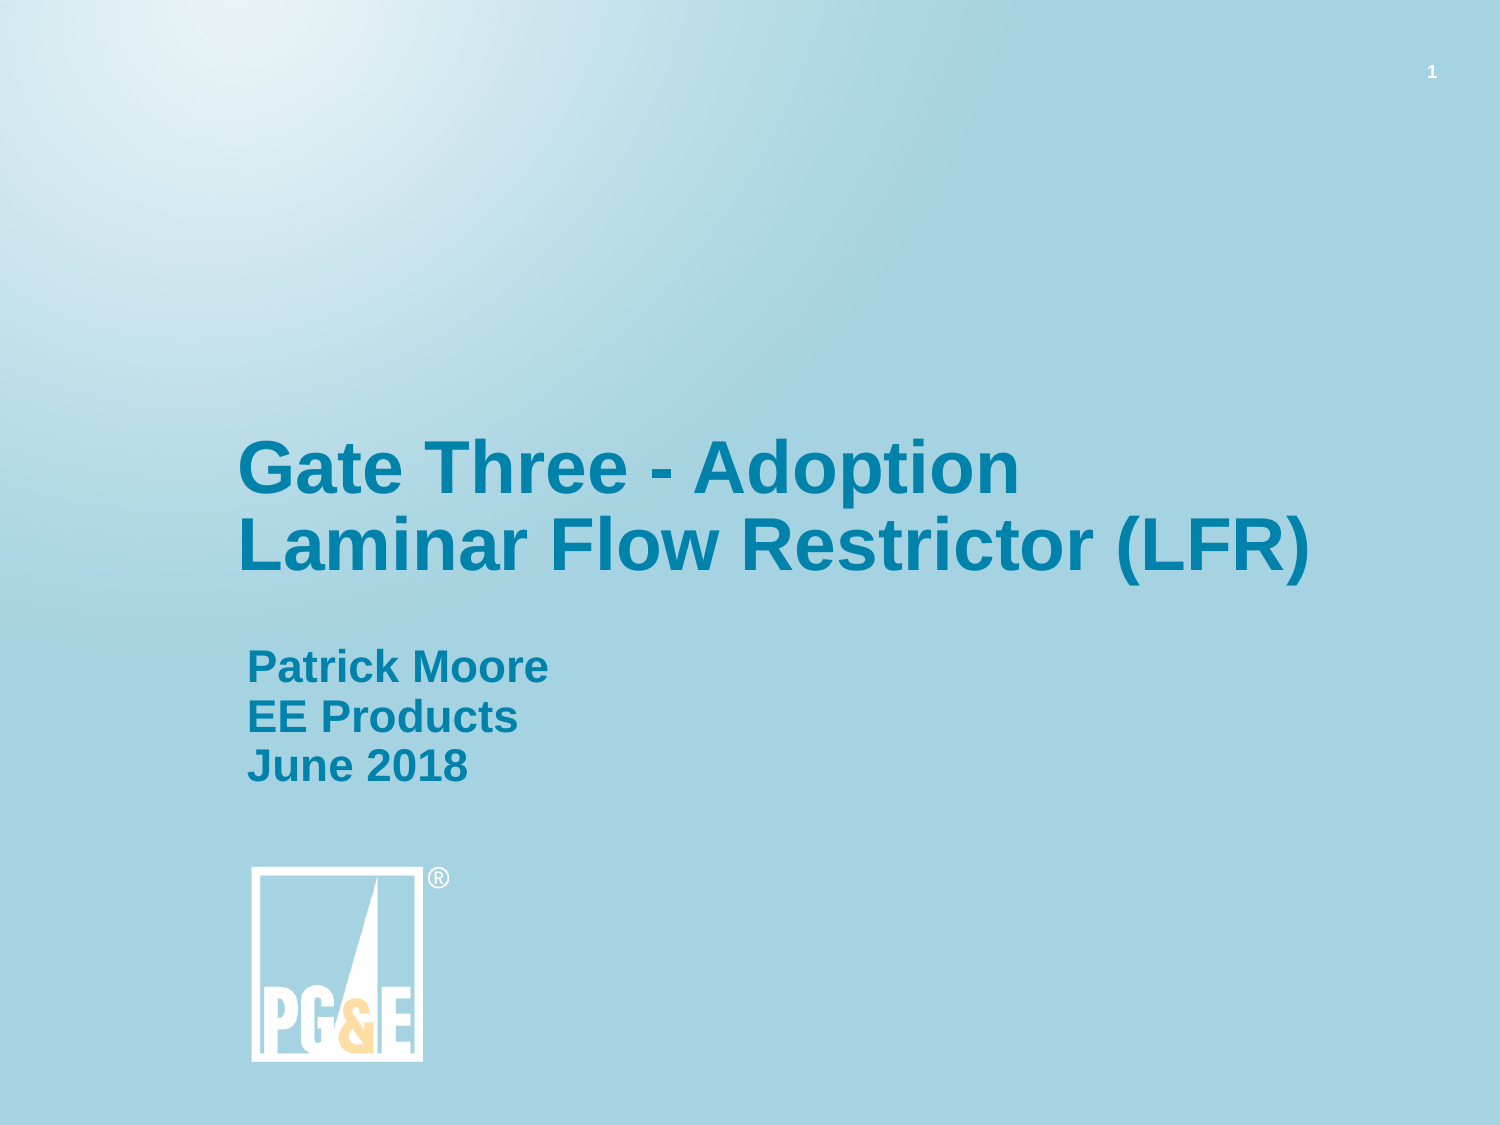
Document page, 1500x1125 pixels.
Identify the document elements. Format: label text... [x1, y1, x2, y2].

subtitle Patrick Moore EE Products June 2018 [246, 642, 562, 794]
title Gate Three - Adoption Laminar Flow Restrictor (LFR) [237, 276, 1313, 586]
